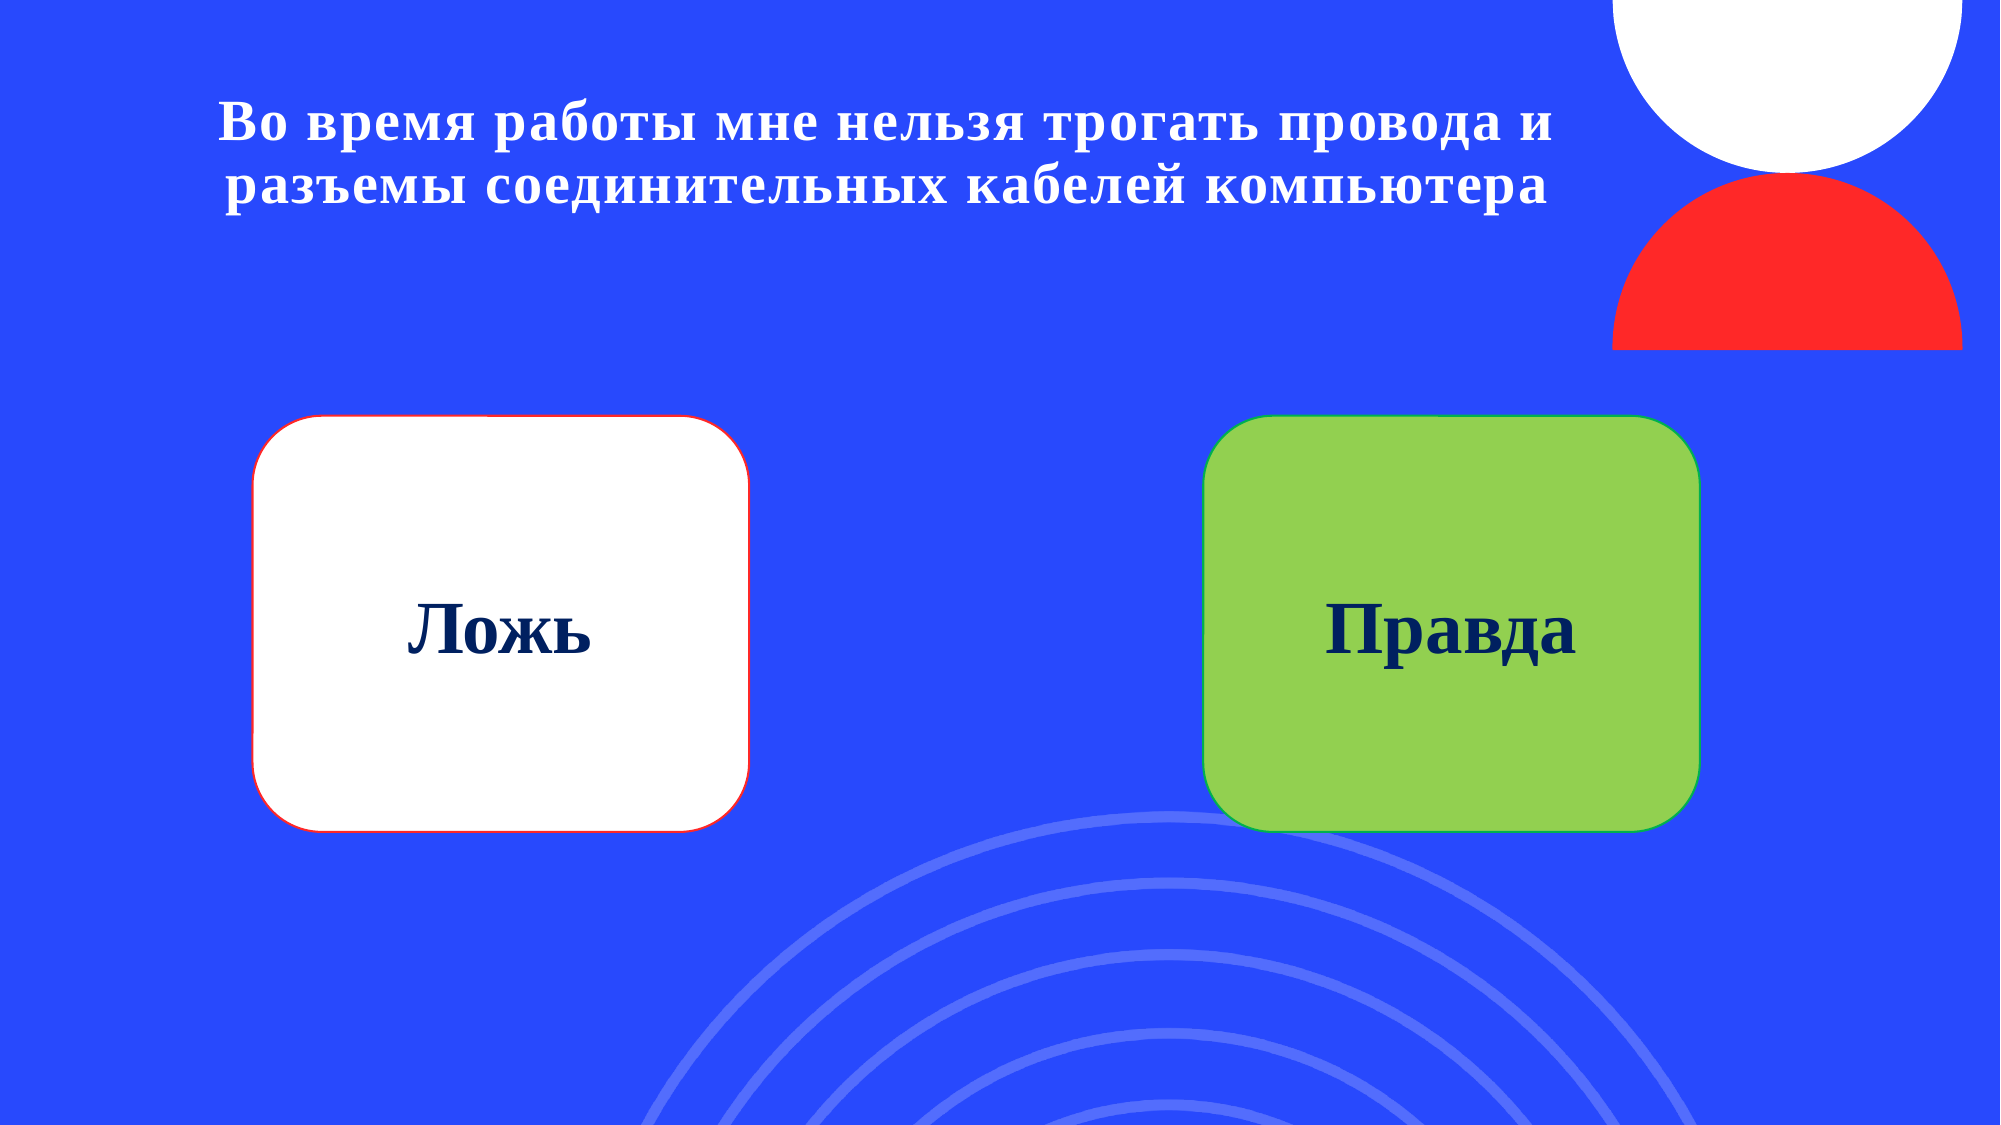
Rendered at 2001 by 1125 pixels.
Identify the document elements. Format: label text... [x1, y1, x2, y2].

title Во время работы мне нельзя трогать провода и разъемы соединительных кабелей компьютера [159, 90, 1617, 342]
picture [567, 811, 1770, 1125]
text_box Ложь [251, 414, 751, 833]
text_box Правда [1202, 414, 1701, 833]
